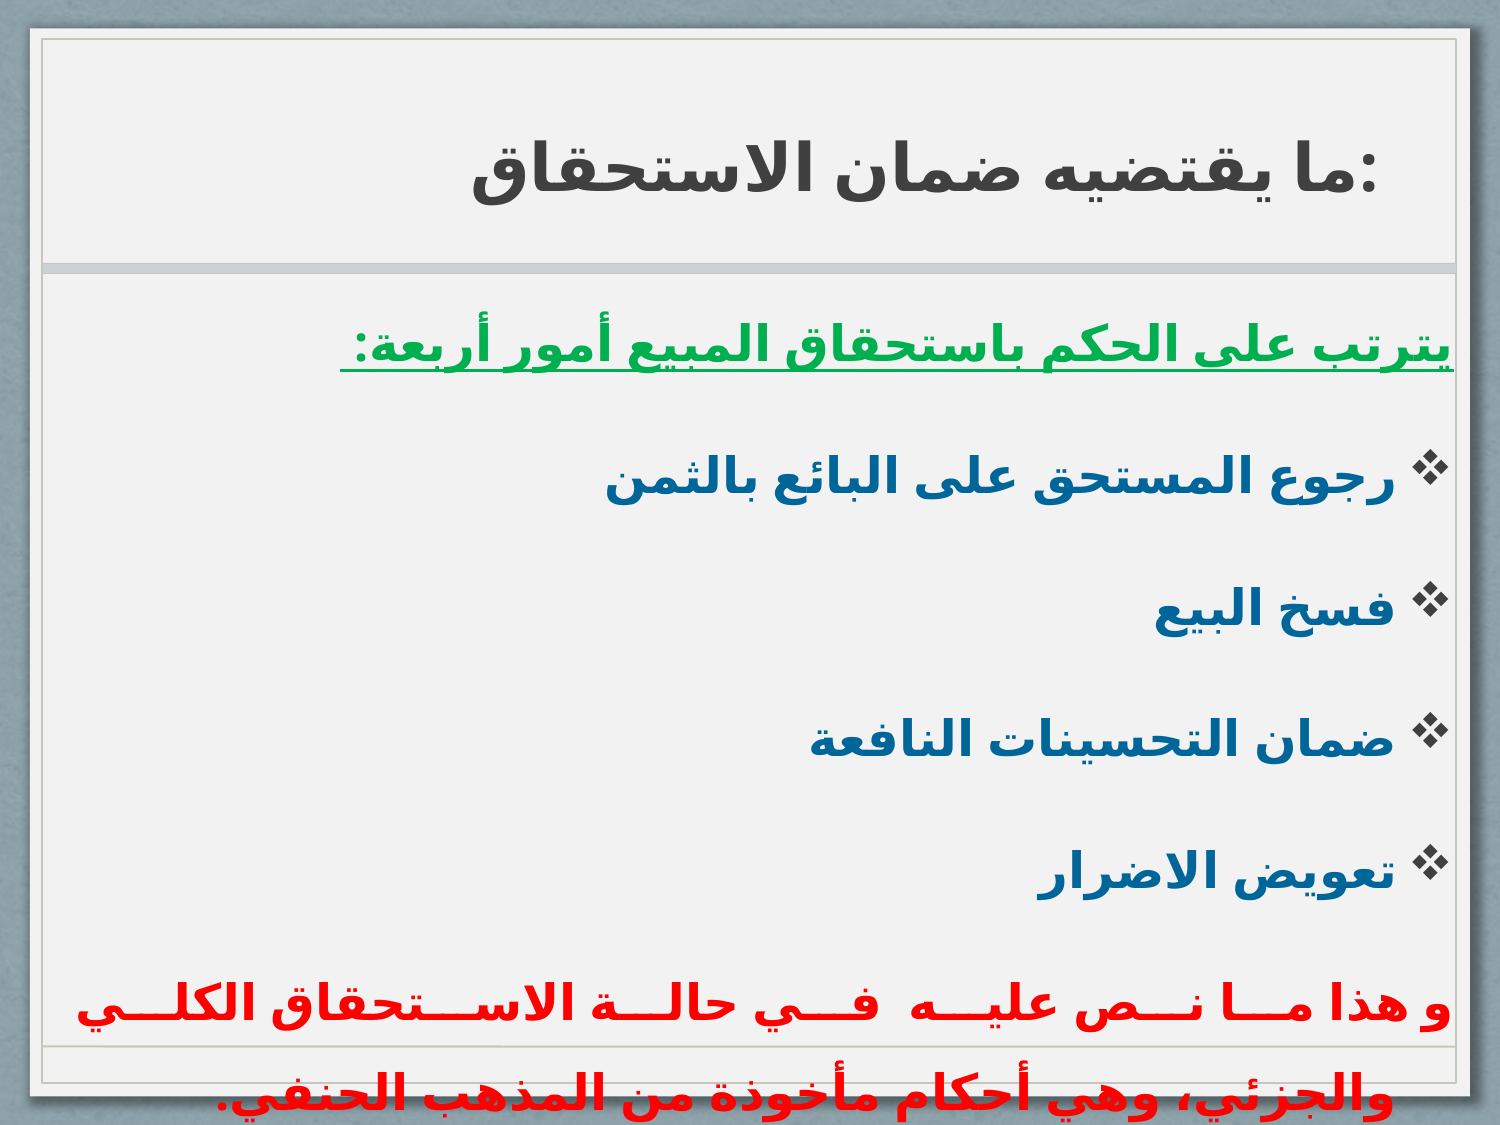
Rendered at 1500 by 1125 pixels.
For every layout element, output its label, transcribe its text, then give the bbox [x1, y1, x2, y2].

title ما يقتضيه ضمان الاستحقاق: [188, 54, 1394, 274]
list يترتب على الحكم باستحقاق المبيع أمور أربعة: رجوع المستحق على البائع بالثمن فسخ البيع ضمان التحسينات النافعة تعويض الاضرار و هذا ما نص عليه في حالة الاستحقاق الكلي والجزئي، وهي أحكام مأخوذة من المذهب الحنفي. [60, 274, 1469, 1094]
